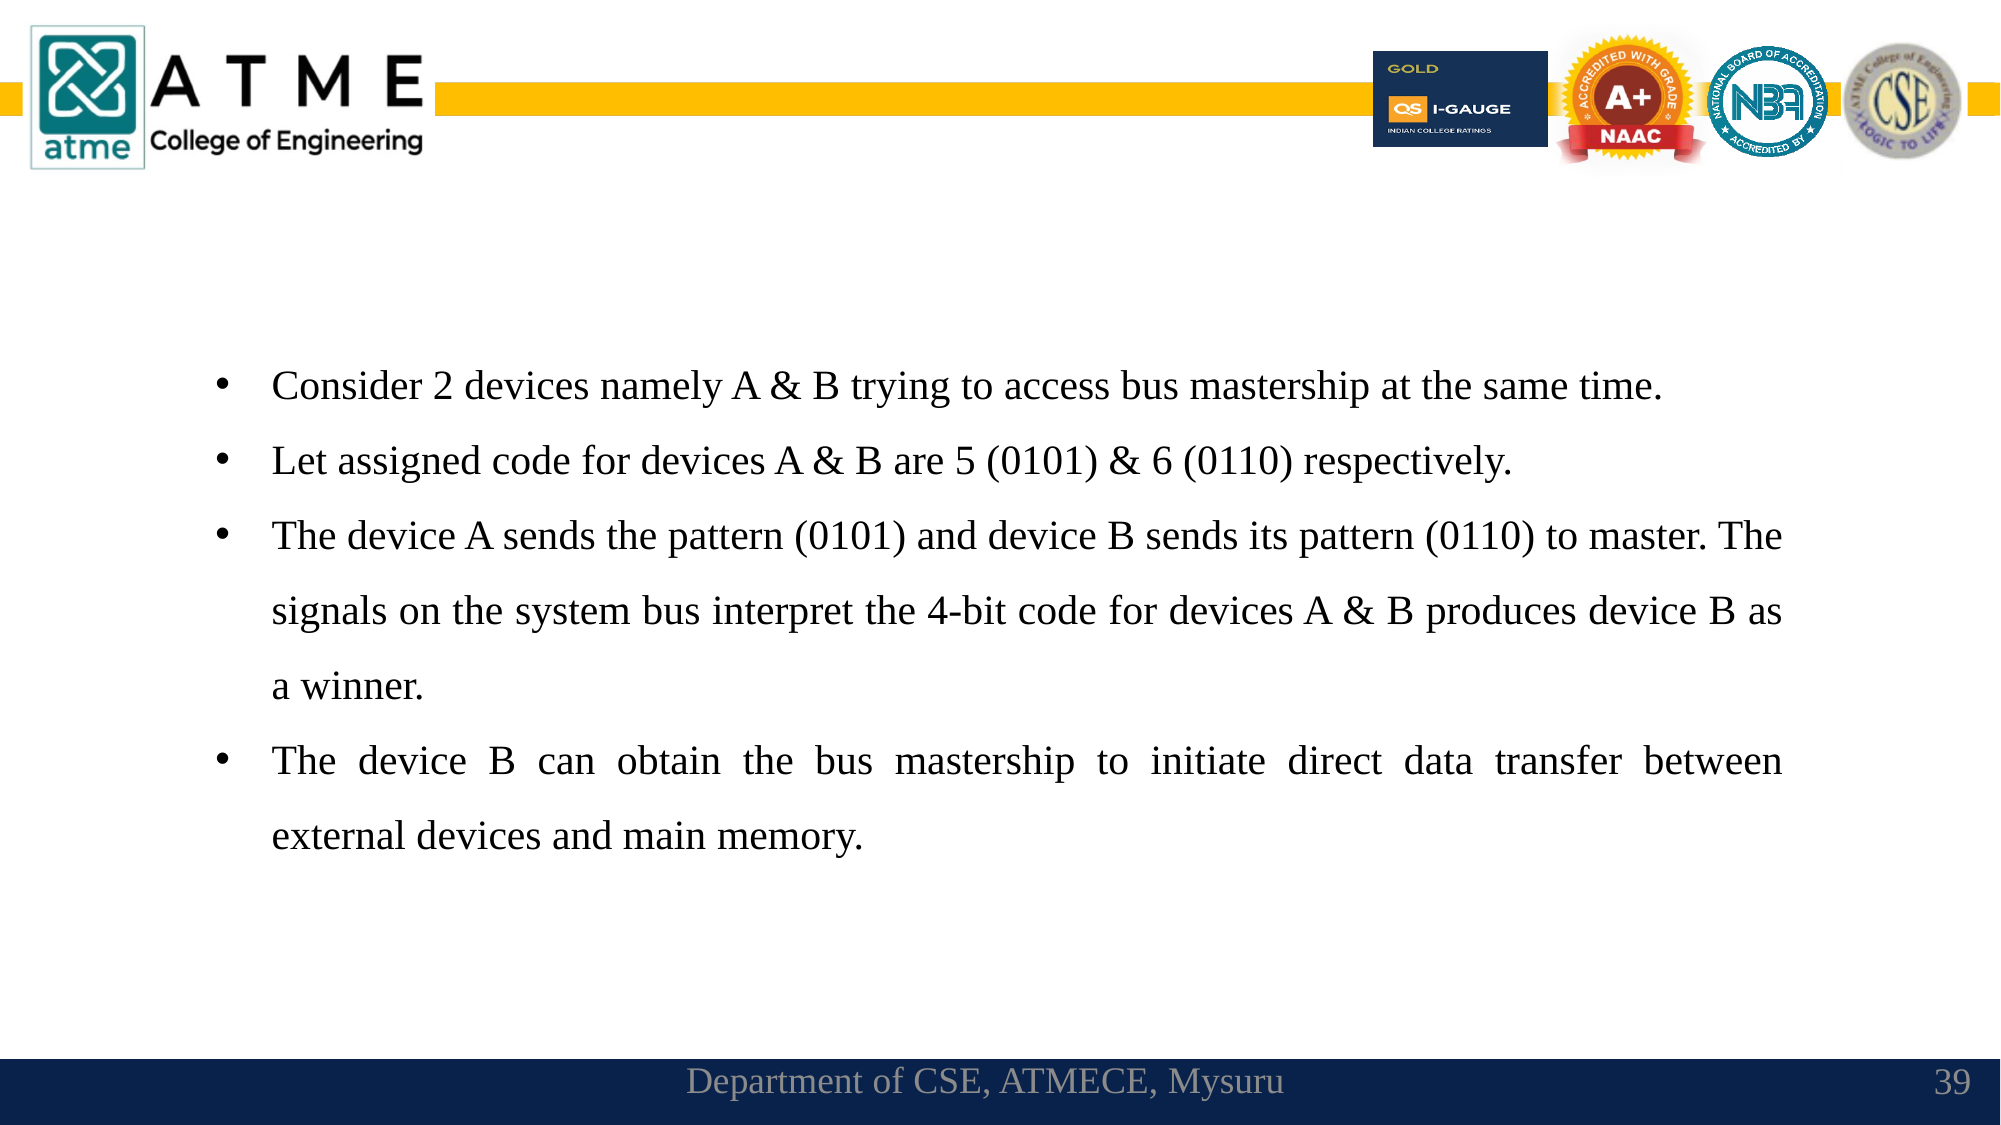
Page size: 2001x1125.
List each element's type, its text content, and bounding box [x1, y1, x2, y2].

picture [1840, 26, 1968, 176]
picture [1373, 20, 1828, 180]
footer Department of CSE, ATMECE, Mysuru [501, 1056, 1470, 1102]
picture [22, 15, 435, 178]
slide_number 39 [1511, 1057, 1972, 1103]
text_box Consider 2 devices namely A & B trying to access bus mastership at the same time. Let assigned code for devices A & B are 5 (0101) & 6 (0110) respectively. The device A sends the pattern (0101) and device B sends its pattern (0110) to master. The signals on the system bus interpret the 4-bit code for devices A & B produces device B as a winner. The device B can obtain the bus mastership to initiate direct data transfer between external devices and main memory. [200, 326, 1800, 866]
picture [0, 1059, 2001, 1125]
